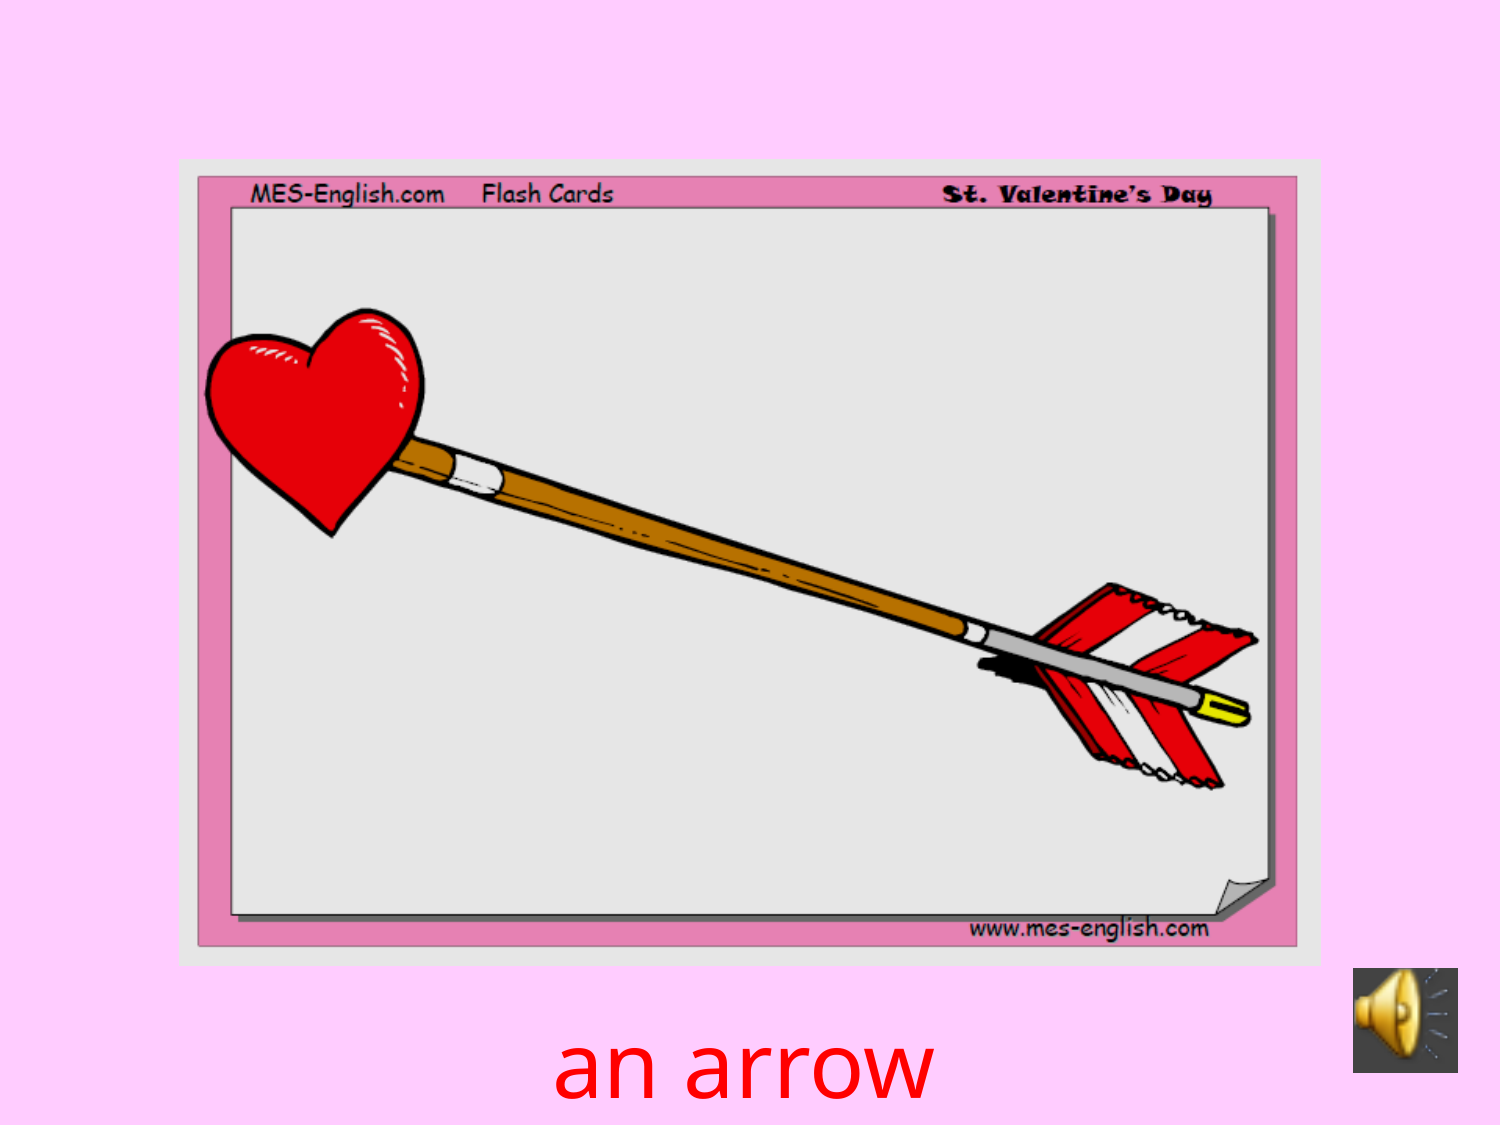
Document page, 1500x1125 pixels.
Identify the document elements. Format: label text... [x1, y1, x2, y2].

text_box an arrow [87, 999, 1400, 1125]
picture [179, 159, 1321, 966]
picture [1352, 966, 1460, 1074]
